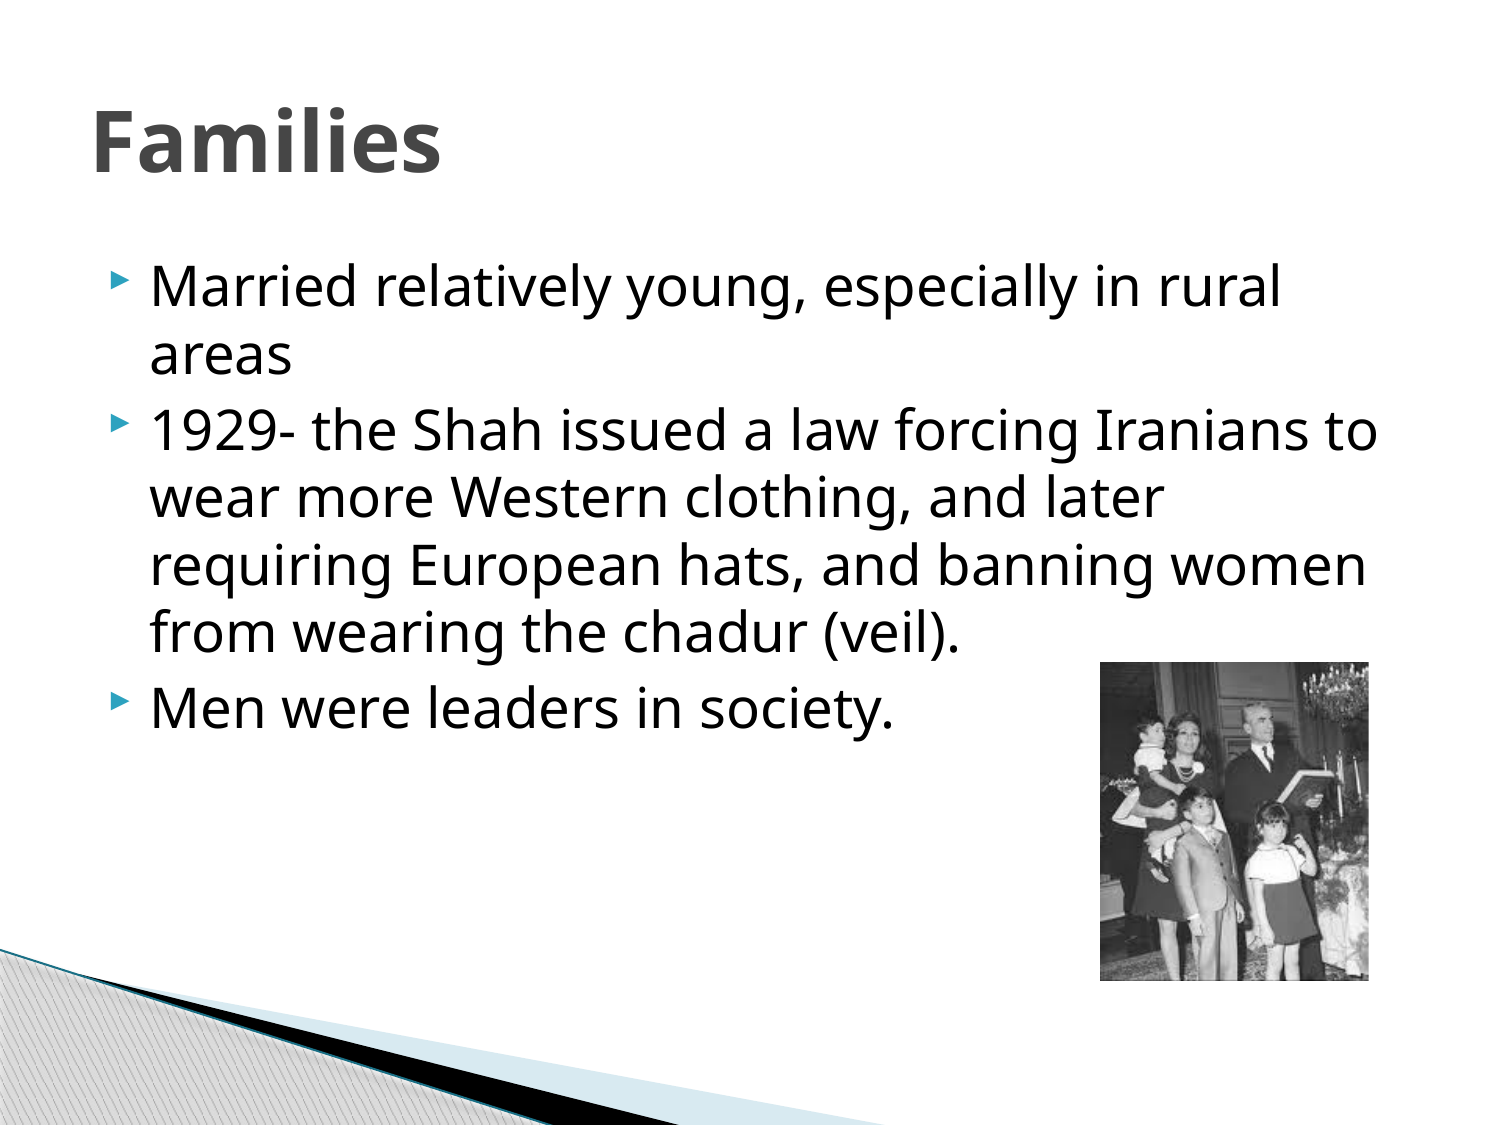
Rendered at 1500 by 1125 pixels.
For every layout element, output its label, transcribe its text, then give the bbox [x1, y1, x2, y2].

picture [1099, 662, 1369, 982]
text_box [0, 0, 360, 321]
list Married relatively young, especially in rural areas 1929- the Shah issued a law forcing Iranians to wear more Western clothing, and later requiring European hats, and banning women from wearing the chadur (veil). Men were leaders in society. [75, 243, 1425, 986]
title Families [360, 45, 1425, 233]
